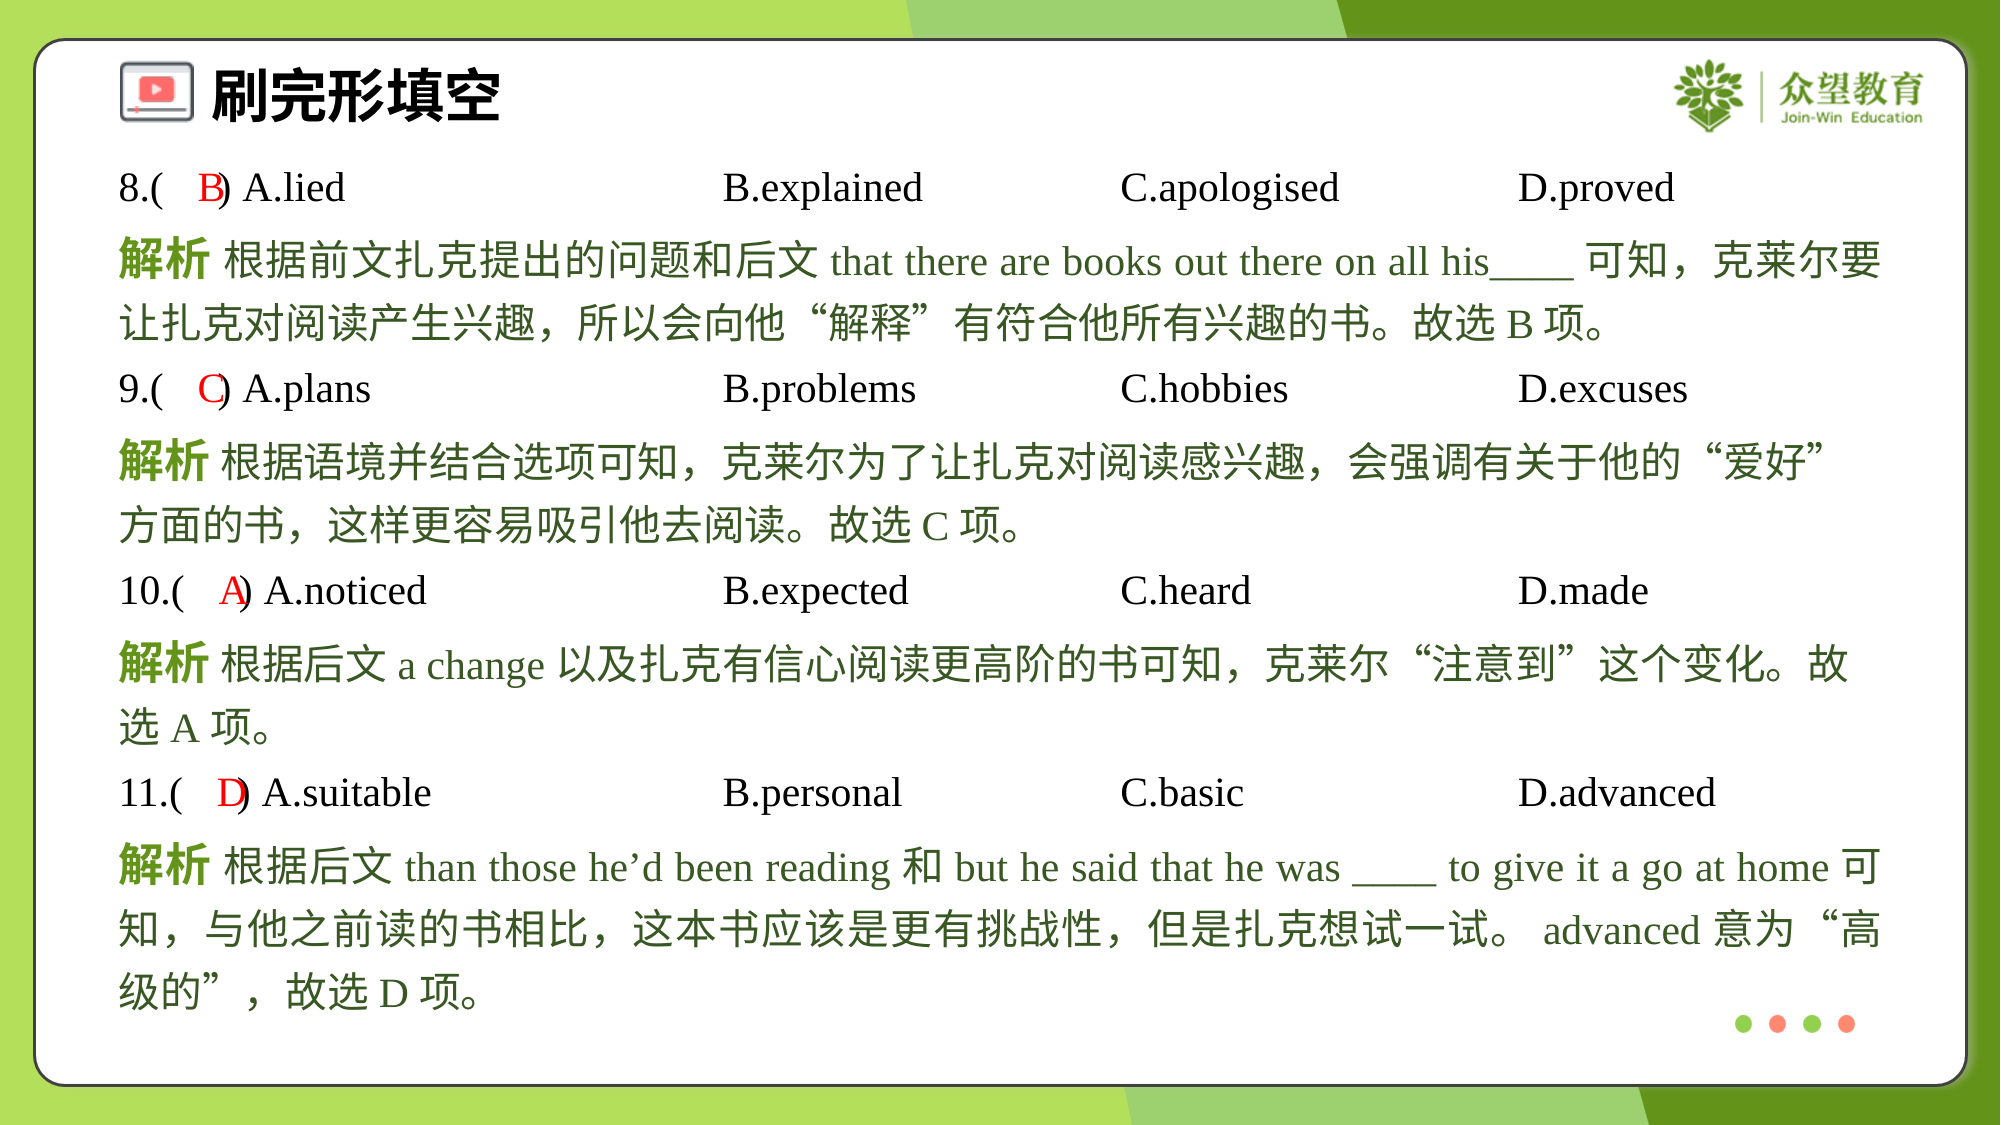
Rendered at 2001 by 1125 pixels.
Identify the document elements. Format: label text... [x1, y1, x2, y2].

text_box 10.( ) A.noticed B.expected C.heard D.made [118, 550, 213, 608]
text_box 解析 根据后文a change以及扎克有信心阅读更高阶的书可知，克莱尔“注意到”这个变化。故选A项。 [118, 619, 1883, 747]
text_box 8.( ) A.lied B.explained C.apologised D.proved [118, 146, 192, 204]
text_box 解析 根据前文扎克提出的问题和后文that there are books out there on all his____可知，克莱尔要让扎克对阅读产生兴趣，所以会向他“解释”有符合他所有兴趣的书。故选B项。 [118, 215, 1883, 343]
text_box C [192, 348, 231, 406]
text_box B [192, 146, 231, 205]
text_box 8.( ) A.lied B.explained C.apologised D.proved [231, 146, 1883, 204]
text_box 11.( ) A.suitable B.personal C.basic D.advanced [118, 752, 212, 810]
text_box D [212, 752, 252, 810]
text_box 9.( ) A.plans B.problems C.hobbies D.excuses [118, 348, 192, 406]
text_box 解析 根据语境并结合选项可知，克莱尔为了让扎克对阅读感兴趣，会强调有关于他的“爱好”方面的书，这样更容易吸引他去阅读。故选C项。 [118, 417, 1883, 545]
text_box 10.( ) A.noticed B.expected C.heard D.made [254, 550, 1883, 608]
text_box 解析 根据后文than those he’d been reading和but he said that he was ____ to give it a go at home可知，与他之前读的书相比，这本书应该是更有挑战性，但是扎克想试一试。advanced意为“高级的”，故选D项。 [118, 822, 1883, 1011]
text_box 11.( ) A.suitable B.personal C.basic D.advanced [252, 752, 1883, 810]
text_box A [213, 550, 254, 608]
picture [0, 0, 2000, 1125]
text_box 9.( ) A.plans B.problems C.hobbies D.excuses [231, 348, 1883, 406]
